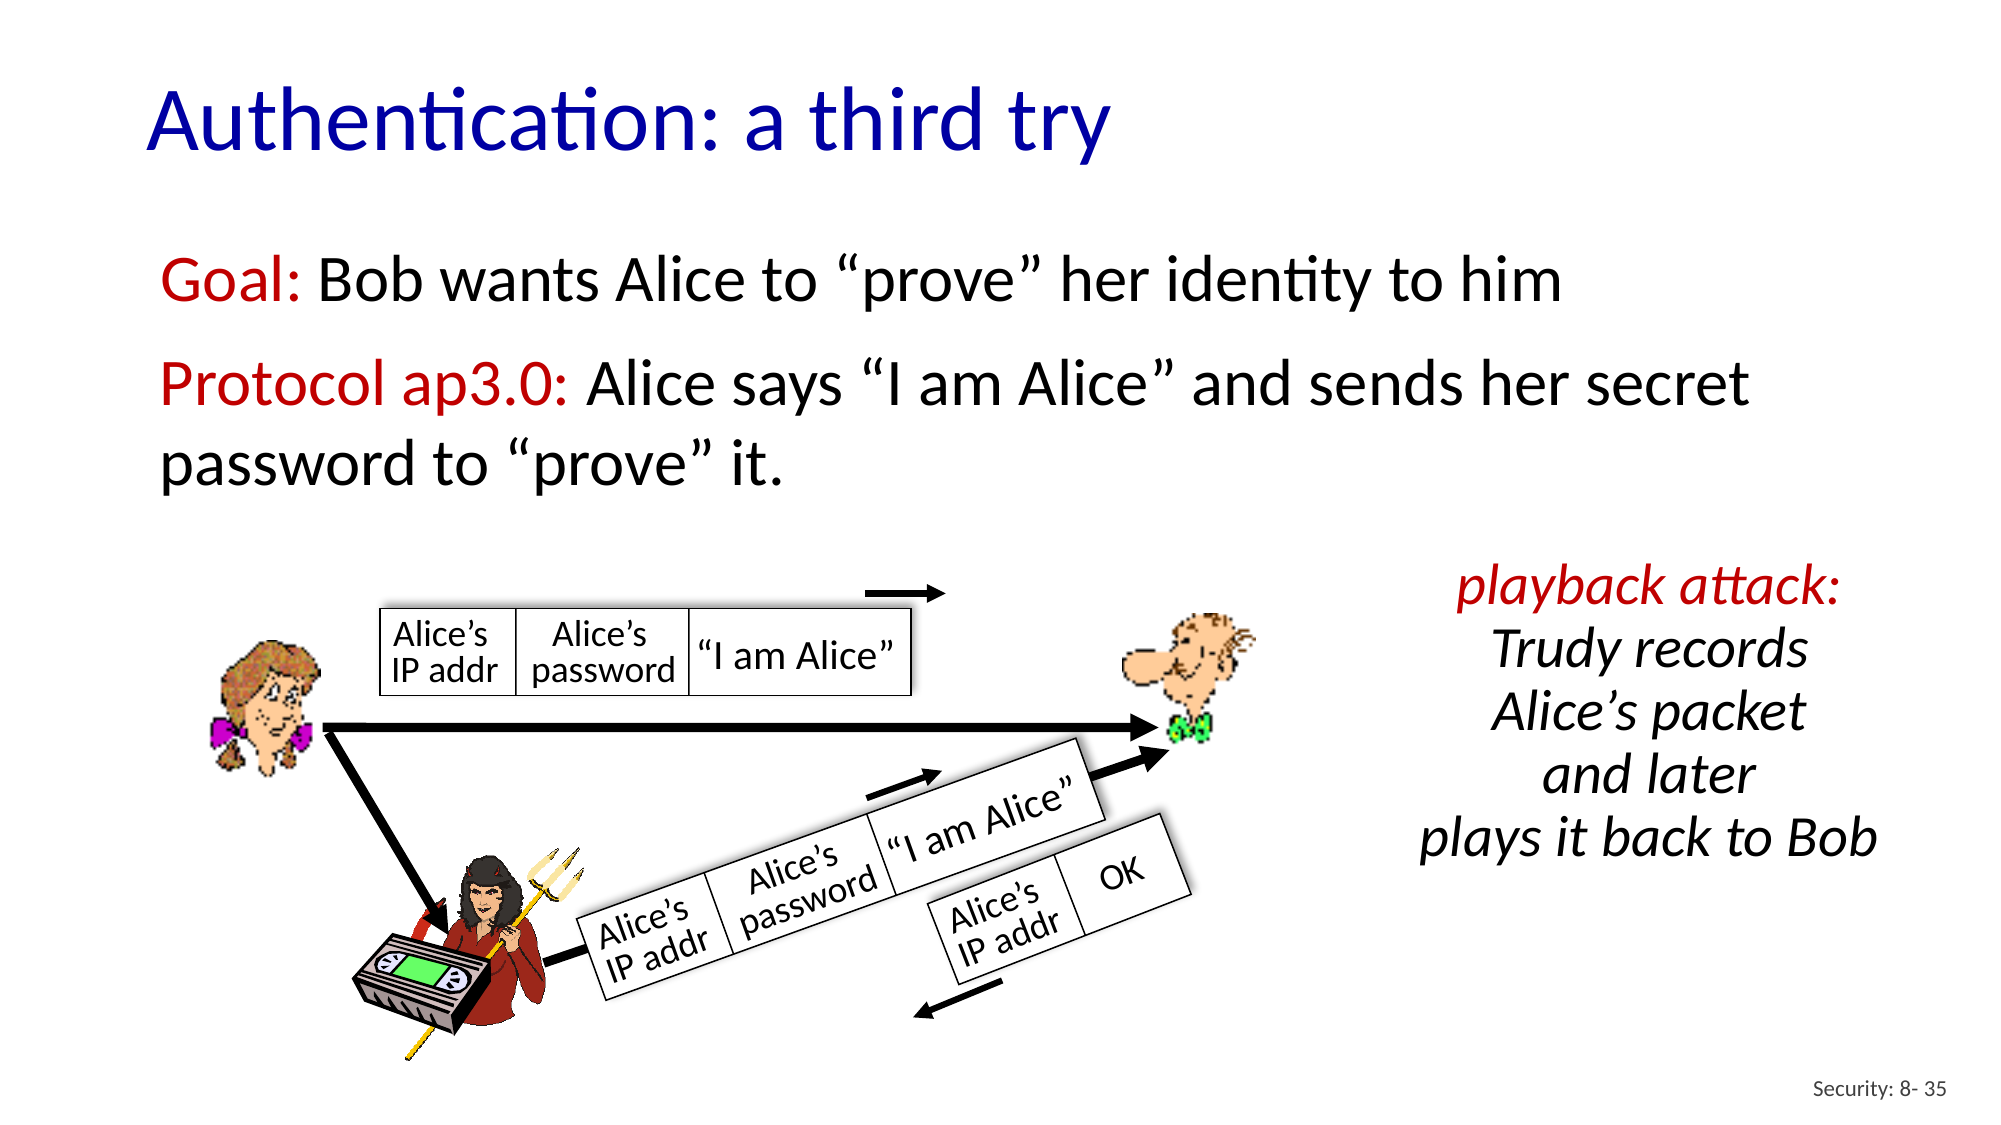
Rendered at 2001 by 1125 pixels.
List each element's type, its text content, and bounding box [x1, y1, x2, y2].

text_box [375, 593, 946, 700]
text_box Protocol ap3.0: Alice says “I am Alice” and sends her secret password to “prove” it. [145, 331, 1937, 667]
title Authentication: a third try [131, 47, 1856, 195]
text_box Goal: Bob wants Alice to “prove” her identity to him [124, 236, 1713, 395]
picture [1122, 613, 1256, 750]
picture [206, 640, 321, 783]
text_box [913, 856, 1185, 1018]
slide_number Security: 8- 35 [1512, 1056, 1963, 1117]
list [352, 929, 494, 1040]
text_box playback attack: Trudy records Alice’s packet and later plays it back to Bob [1403, 547, 1896, 877]
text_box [568, 812, 1105, 918]
text_box [1102, 750, 1170, 774]
picture [405, 847, 584, 1061]
